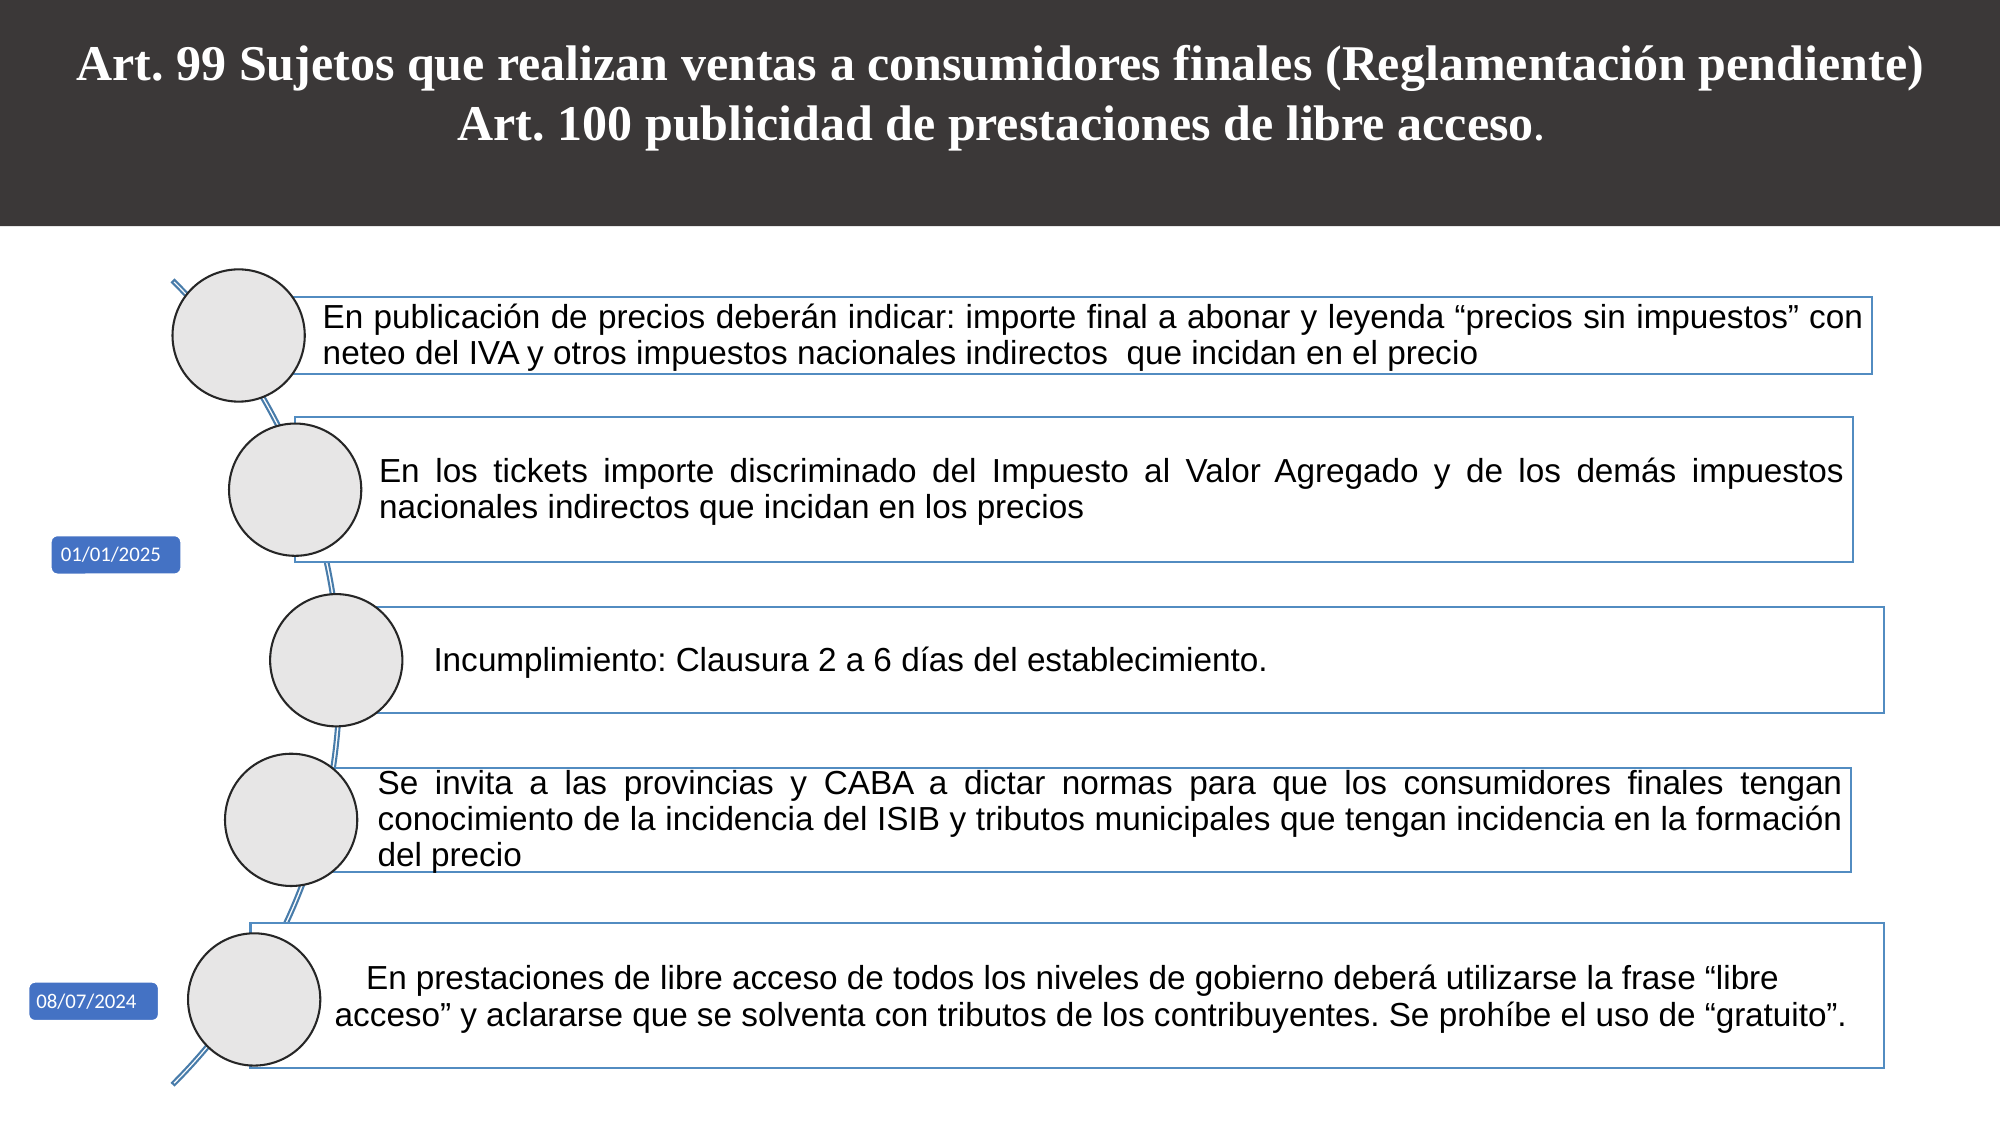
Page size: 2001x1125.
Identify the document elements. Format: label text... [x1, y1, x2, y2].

text_box Art. 99 Sujetos que realizan ventas a consumidores finales (Reglamentación pendiente) Art. 100 publicidad de prestaciones de libre acceso. [0, 0, 2000, 227]
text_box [50, 380, 182, 828]
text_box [28, 981, 159, 1021]
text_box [158, 259, 1884, 1106]
